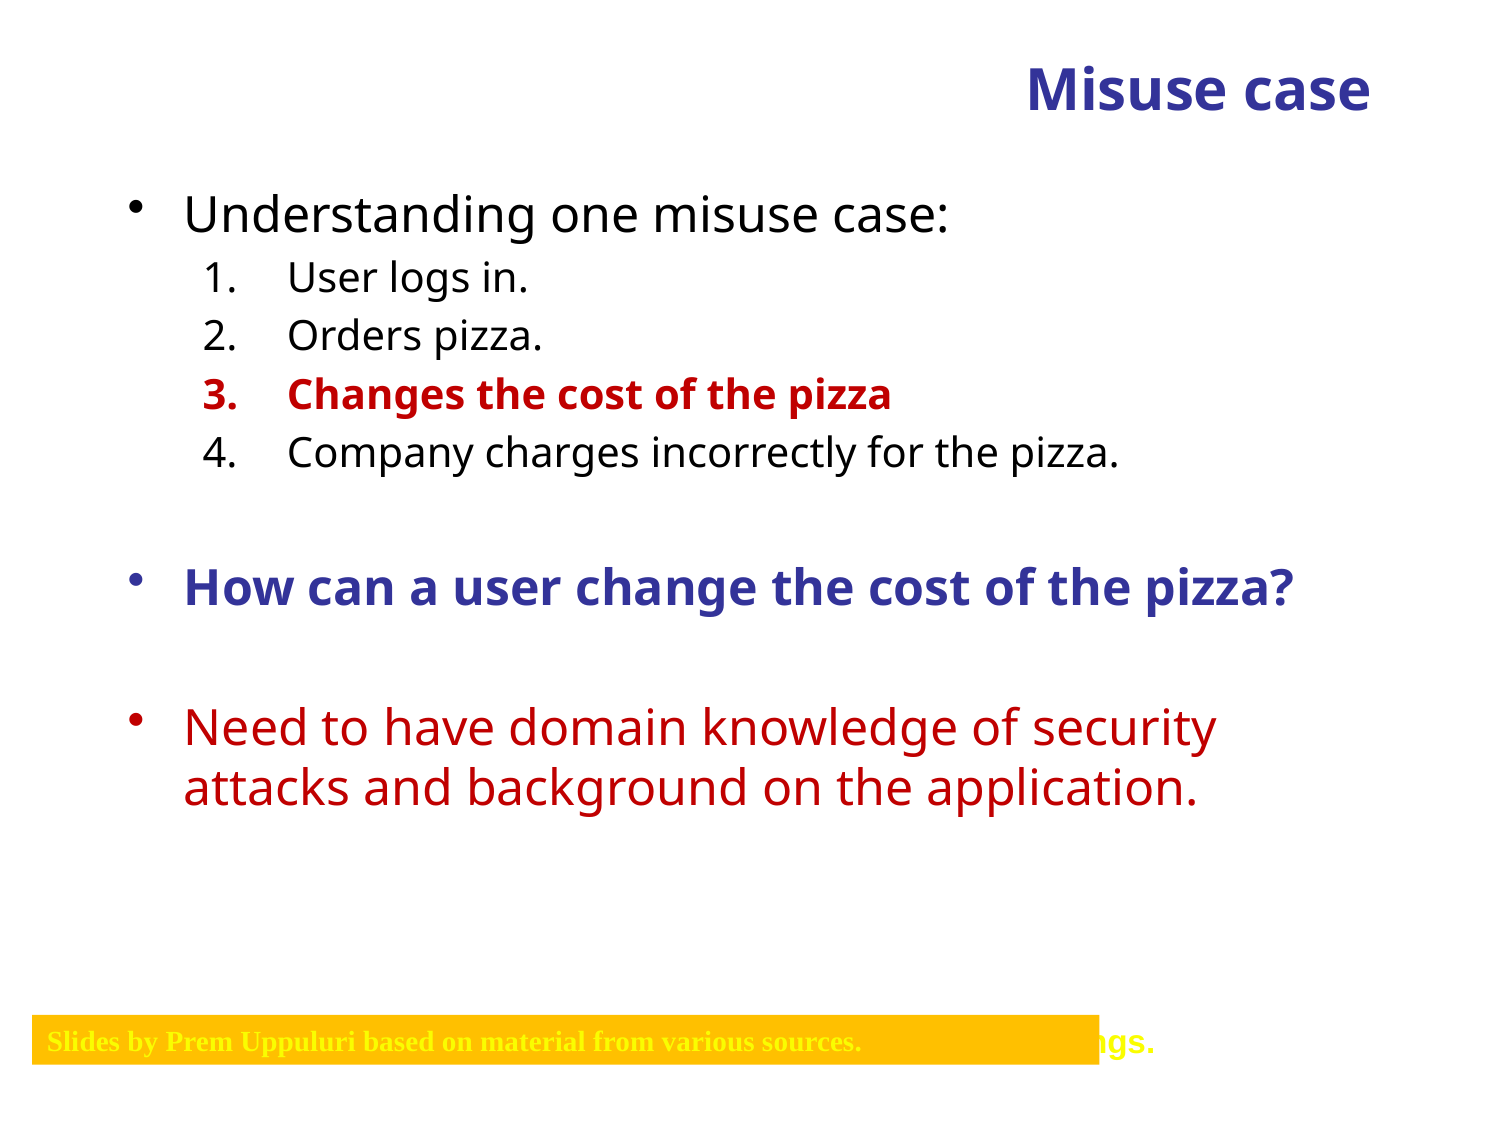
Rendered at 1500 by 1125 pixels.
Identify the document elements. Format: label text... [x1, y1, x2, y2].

list Understanding one misuse case: User logs in. Orders pizza. Changes the cost of the pizza Company charges incorrectly for the pizza. How can a user change the cost of the pizza? Need to have domain knowledge of security attacks and background on the application. [112, 174, 1388, 1000]
title Misuse case [112, 24, 1388, 150]
